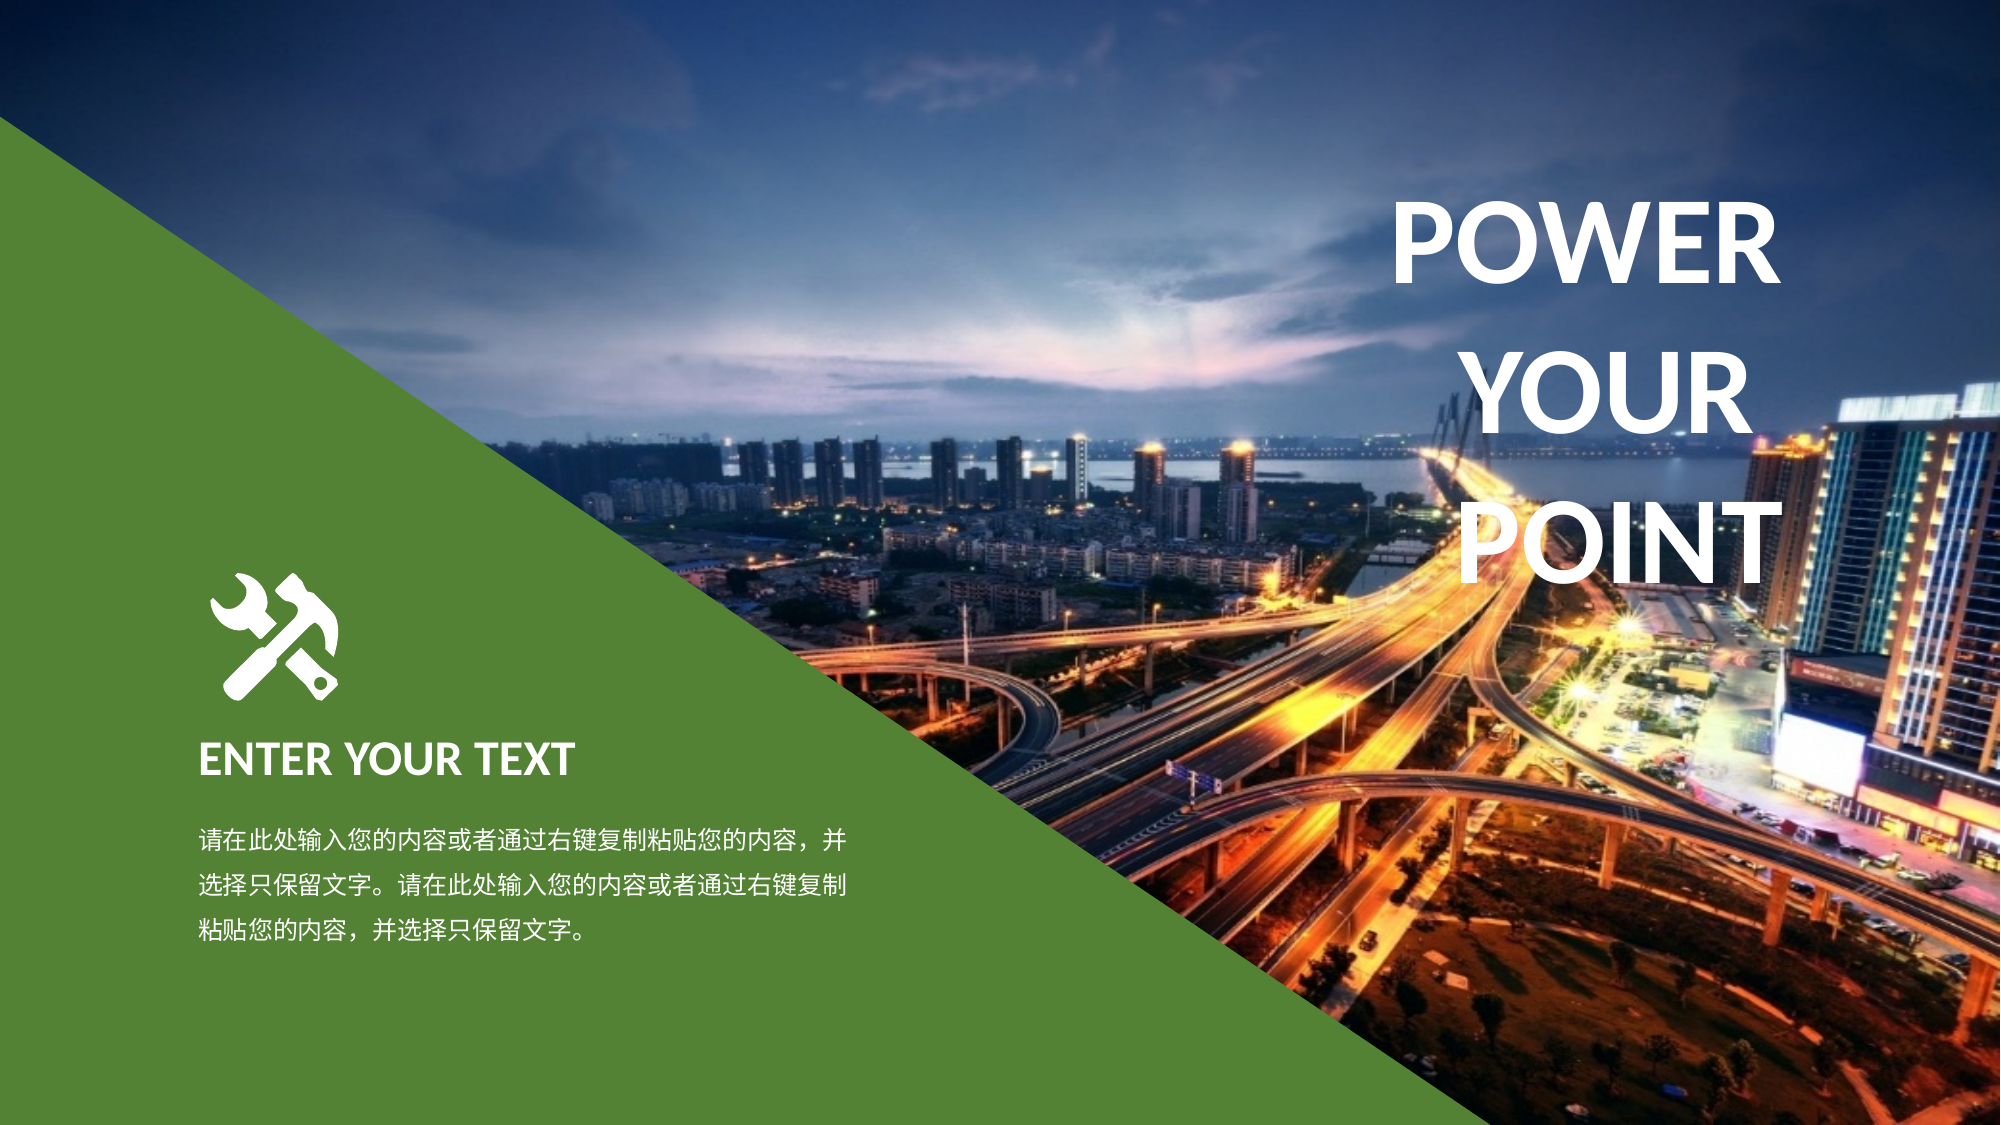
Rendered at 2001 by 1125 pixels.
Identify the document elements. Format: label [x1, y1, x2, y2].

text_box [210, 573, 346, 701]
picture [0, 0, 2000, 1125]
